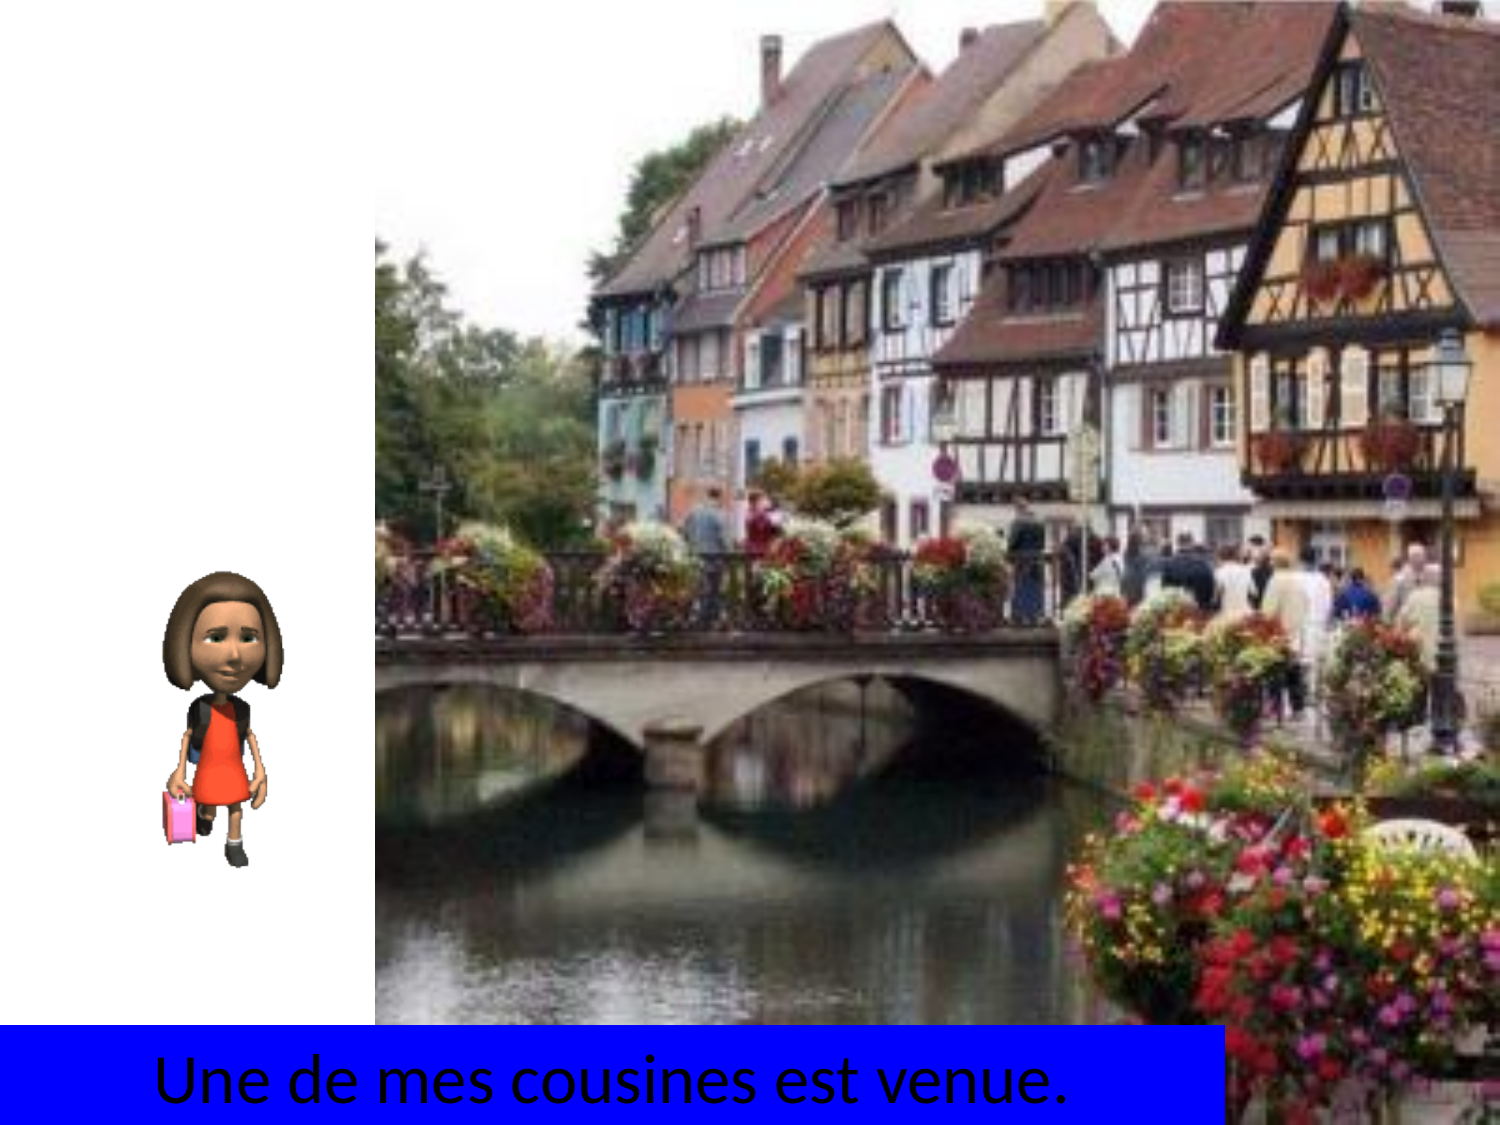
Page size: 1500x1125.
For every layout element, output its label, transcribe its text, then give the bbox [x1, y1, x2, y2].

title Une de mes cousines est venue. [0, 1025, 369, 1125]
picture [124, 562, 313, 880]
picture [374, 0, 1500, 1125]
